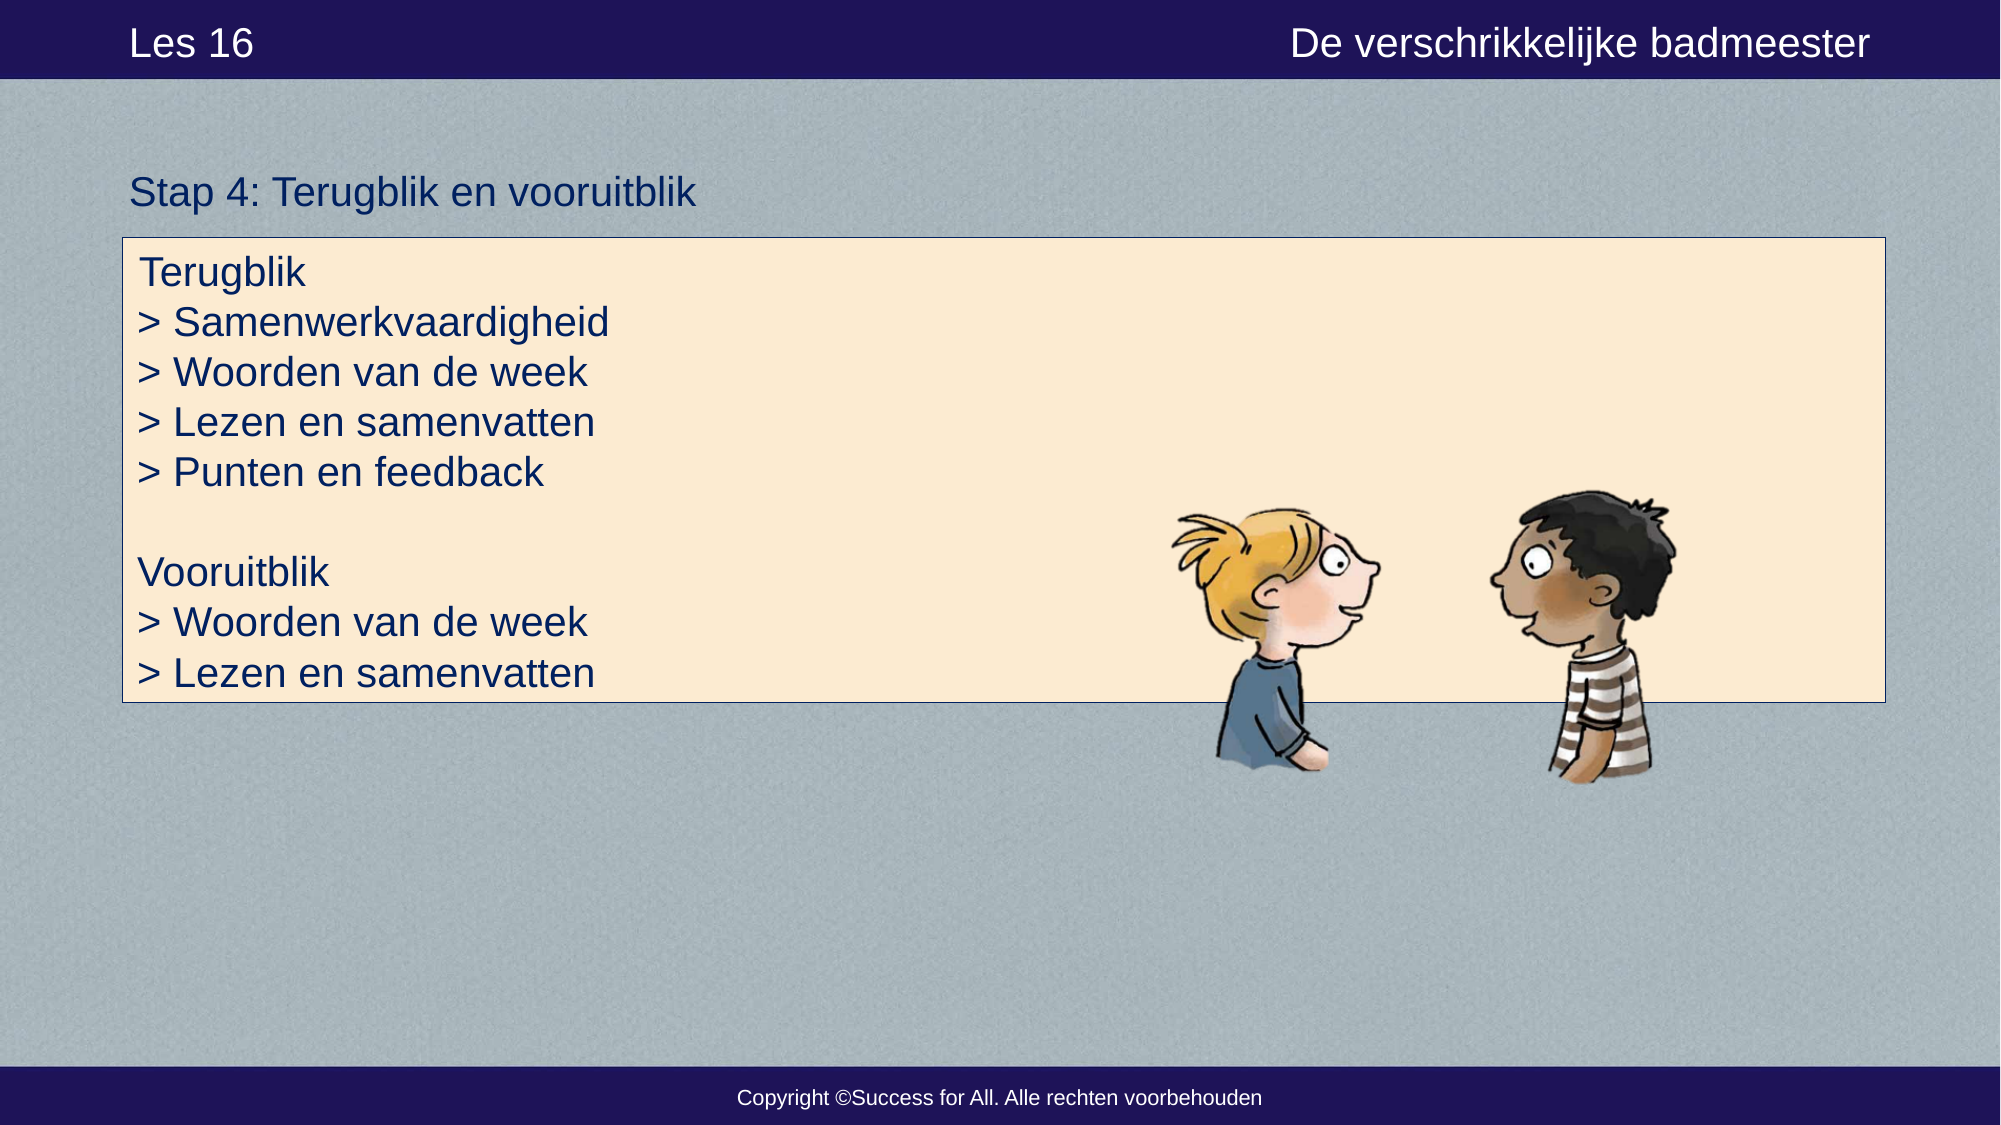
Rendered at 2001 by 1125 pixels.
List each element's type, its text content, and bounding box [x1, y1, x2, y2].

picture [0, 0, 2001, 1125]
text_box Stap 4: Terugblik en vooruitblik [114, 157, 907, 223]
text_box Les 16 [114, 8, 354, 73]
text_box De verschrikkelijke badmeester [999, 8, 1886, 73]
text_box Copyright ©Success for All. Alle rechten voorbehouden [0, 1076, 2000, 1125]
text_box Terugblik > Samenwerkvaardigheid > Woorden van de week > Lezen en samenvatten > Punten en feedback Vooruitblik > Woorden van de week > Lezen en samenvatten [122, 237, 1886, 703]
